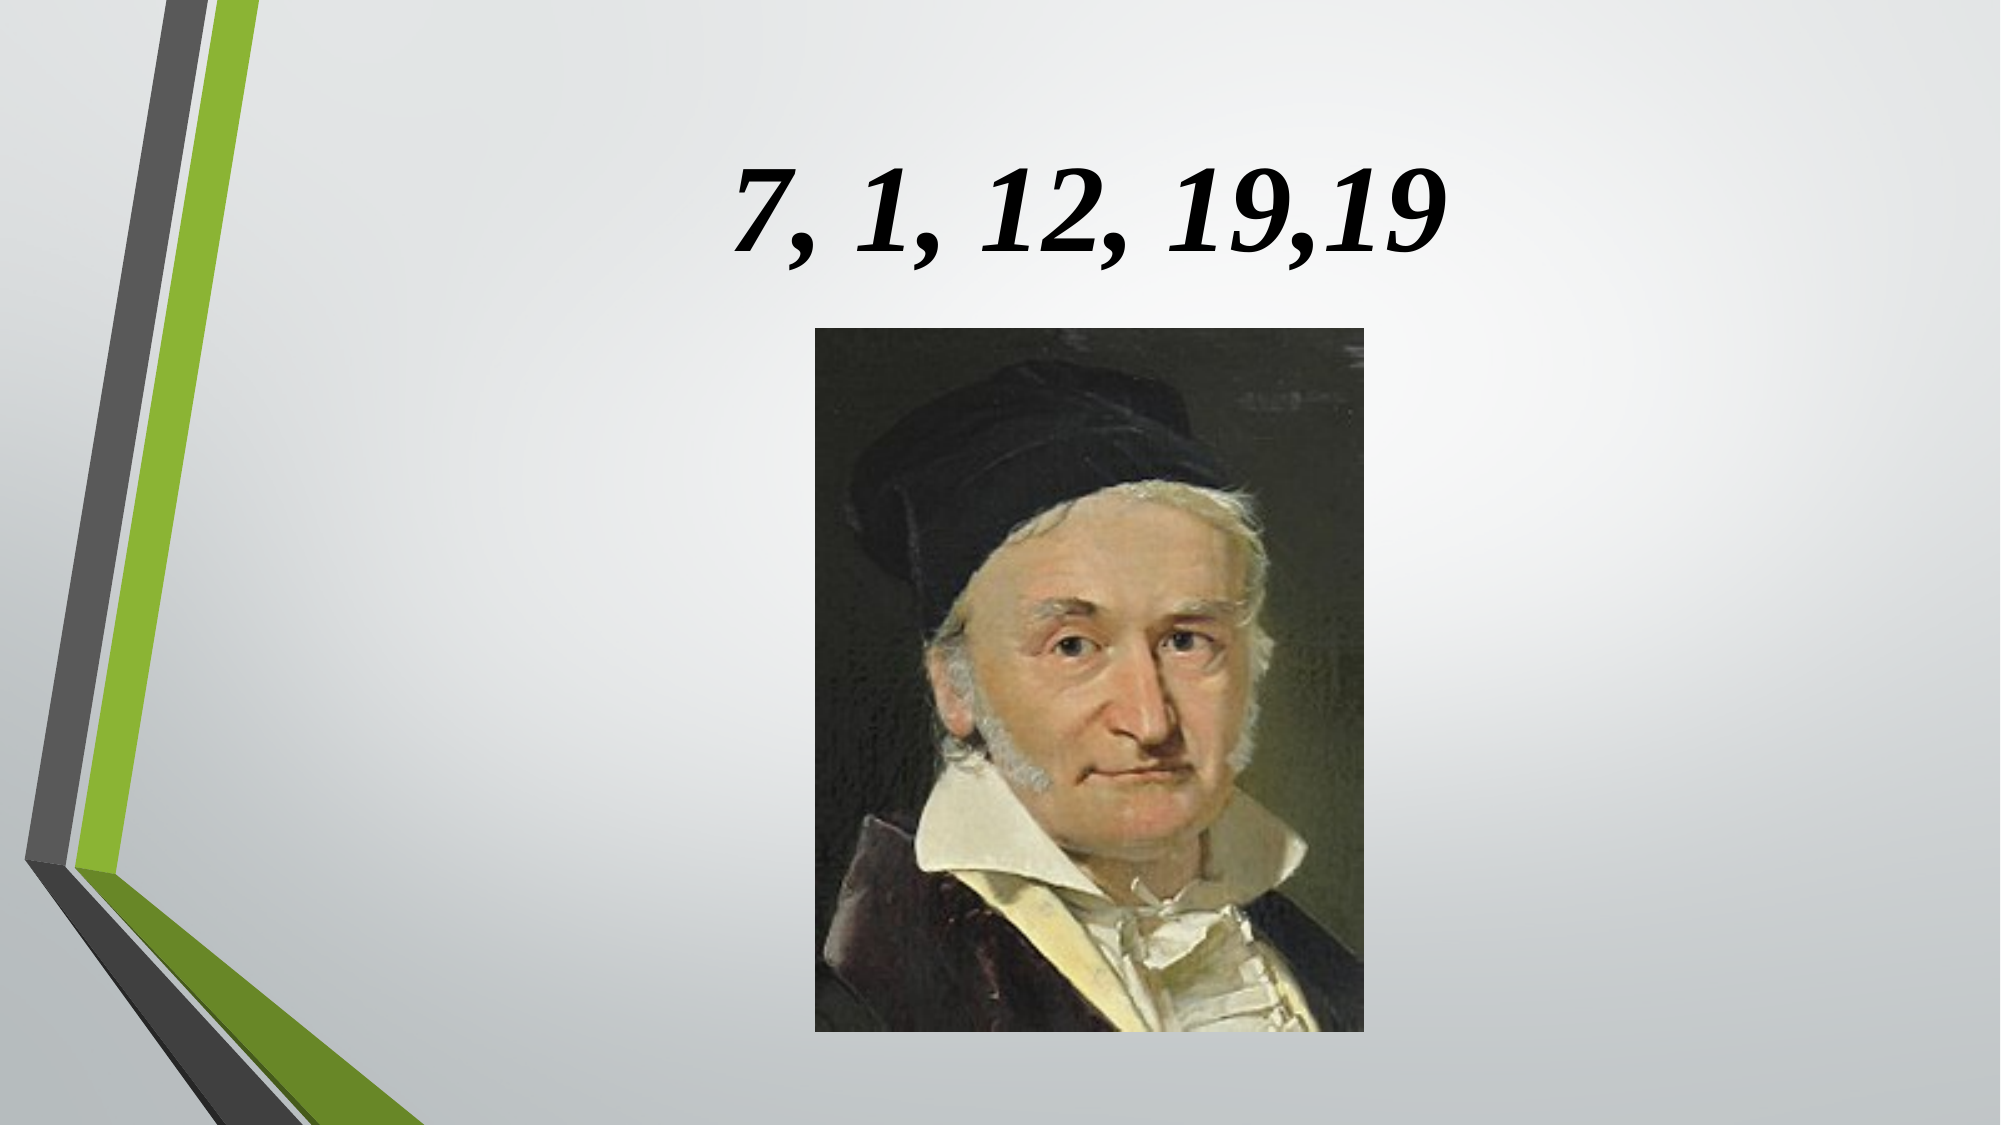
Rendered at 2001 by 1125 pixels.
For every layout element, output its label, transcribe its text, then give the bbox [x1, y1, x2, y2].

title 7, 1, 12, 19,19 [267, 57, 1911, 345]
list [814, 328, 1364, 1033]
